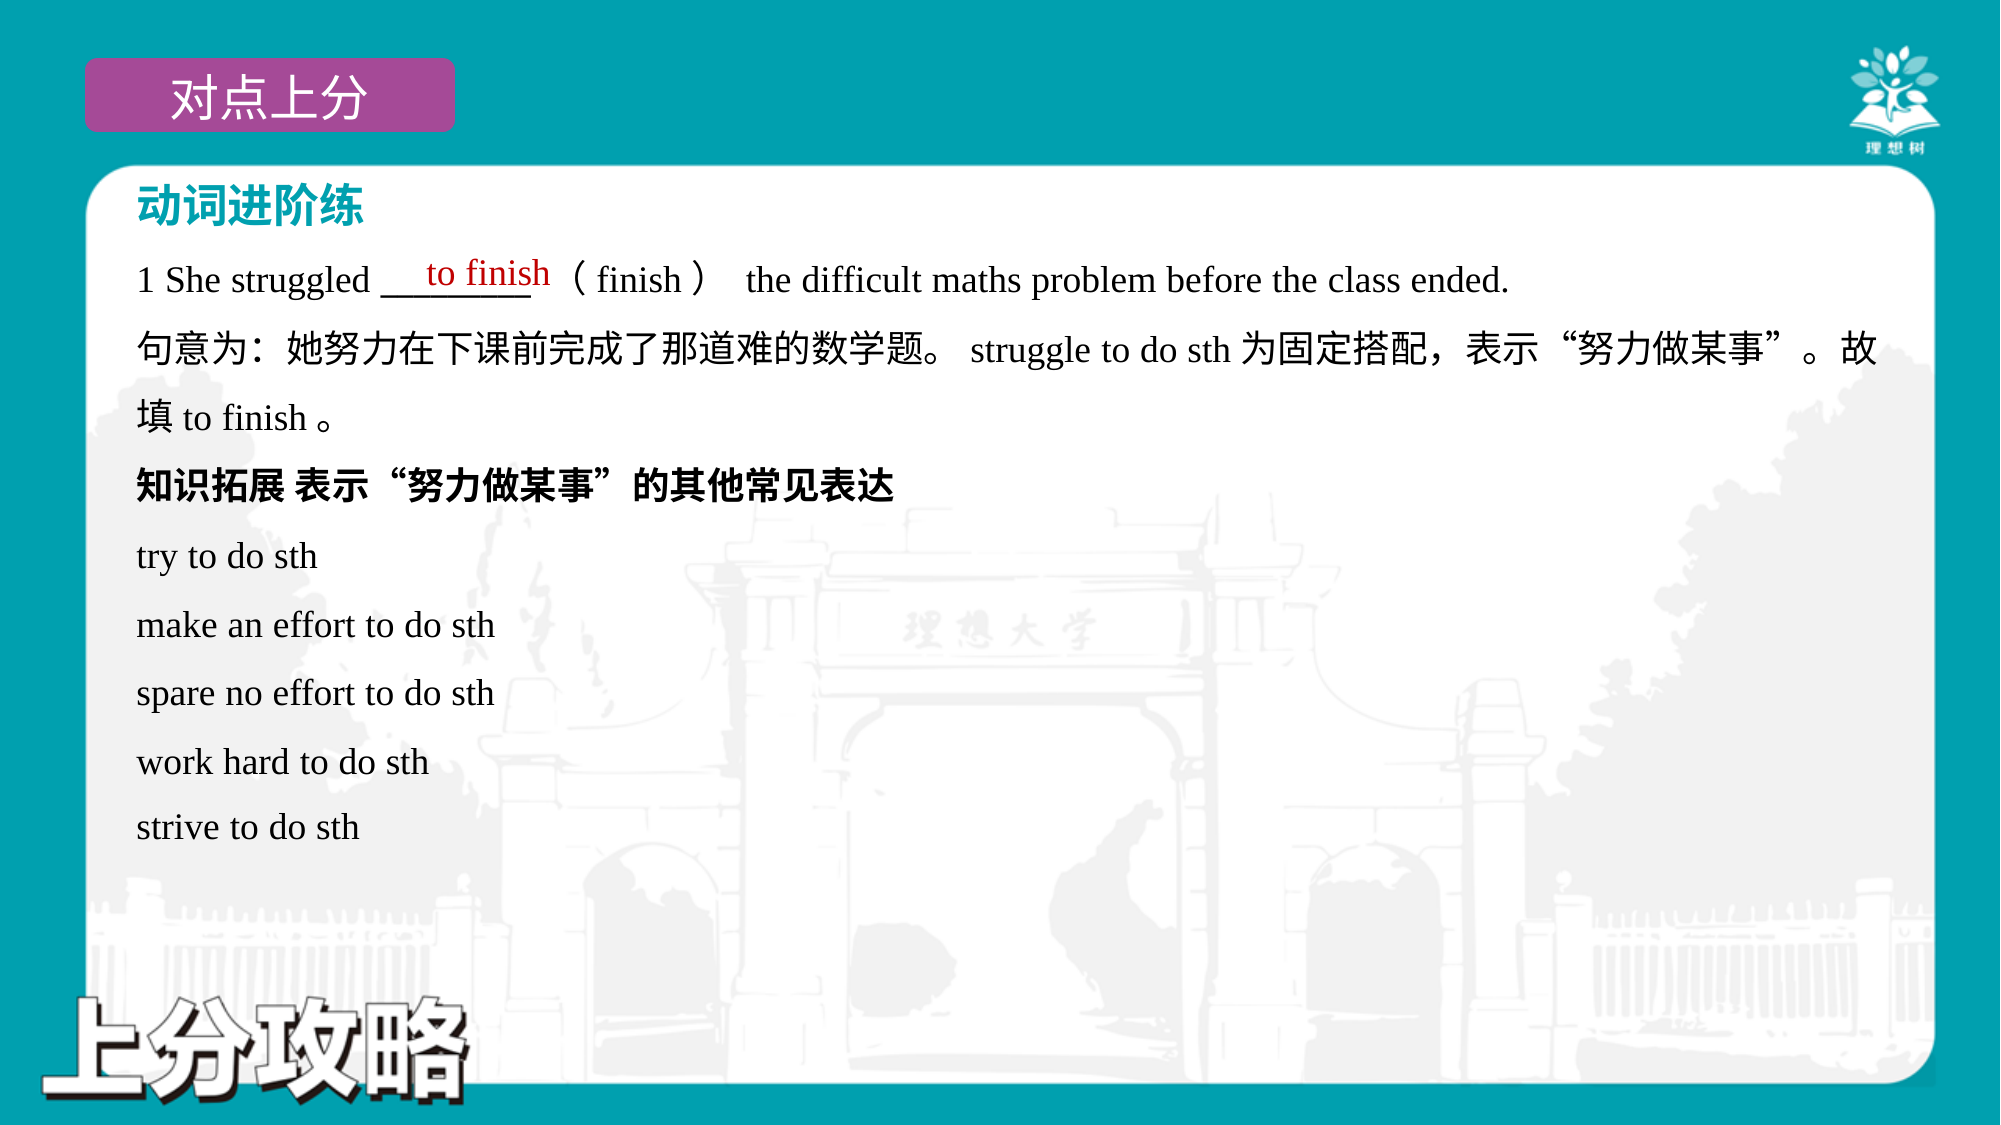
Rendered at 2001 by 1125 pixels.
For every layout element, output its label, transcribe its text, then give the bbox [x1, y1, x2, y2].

text_box to finish [408, 226, 569, 286]
text_box 1 She struggled _________ （finish） the difficult maths problem before the class ended. [136, 233, 1865, 293]
text_box 句意为：她努力在下课前完成了那道难的数学题。struggle to do sth为固定搭配，表示“努力做某事”。故 填to finish。 知识拓展 表示“努力做某事”的其他常见表达 try to do sth make an effort to do sth spare no effort to do sth work hard to do sth strive to do sth [136, 300, 1865, 840]
text_box 动词进阶练 [136, 176, 1865, 232]
picture [0, 0, 2000, 1125]
